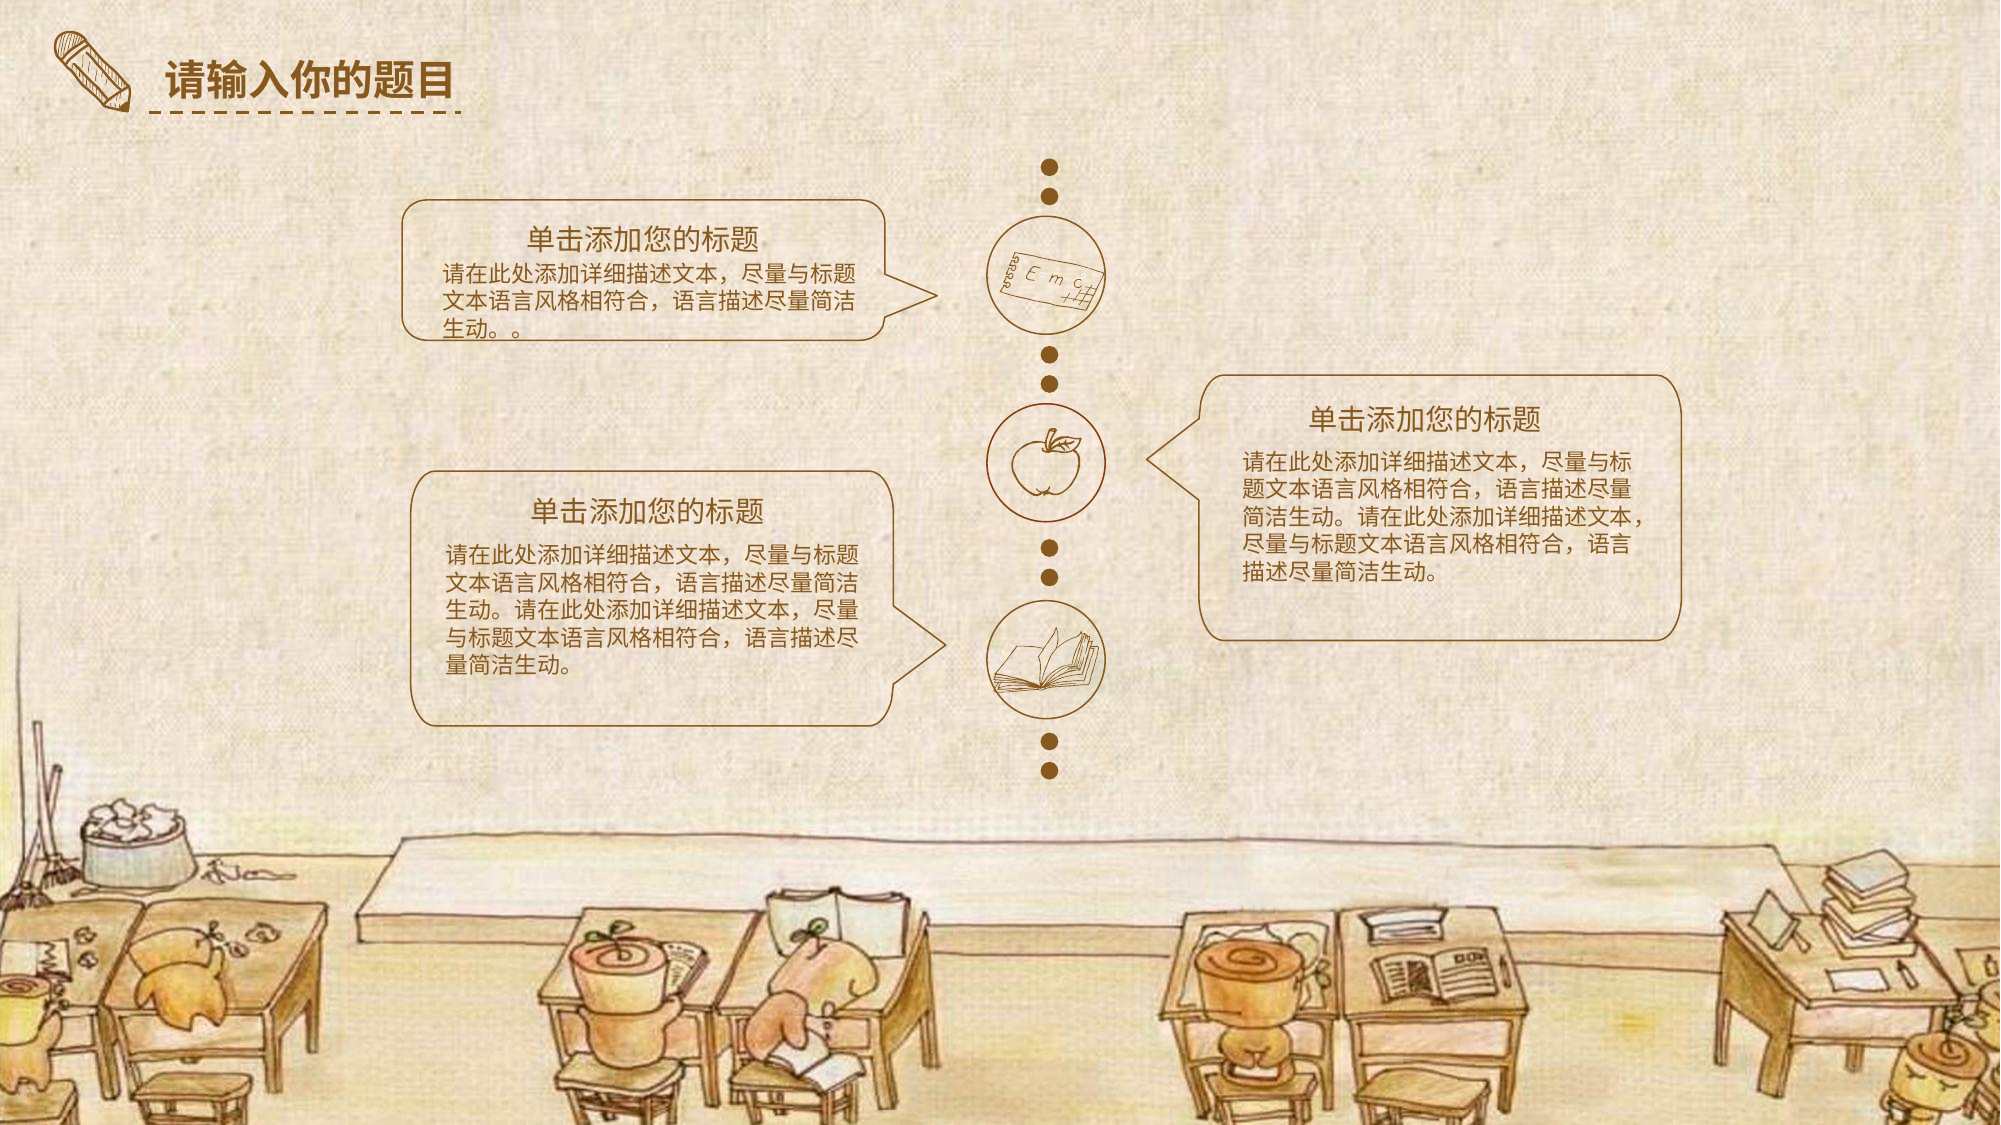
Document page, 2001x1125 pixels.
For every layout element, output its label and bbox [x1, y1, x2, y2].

text_box [1146, 375, 1682, 641]
text_box [410, 470, 946, 726]
picture [0, 0, 2000, 1125]
text_box [402, 199, 938, 354]
text_box [986, 158, 1106, 780]
